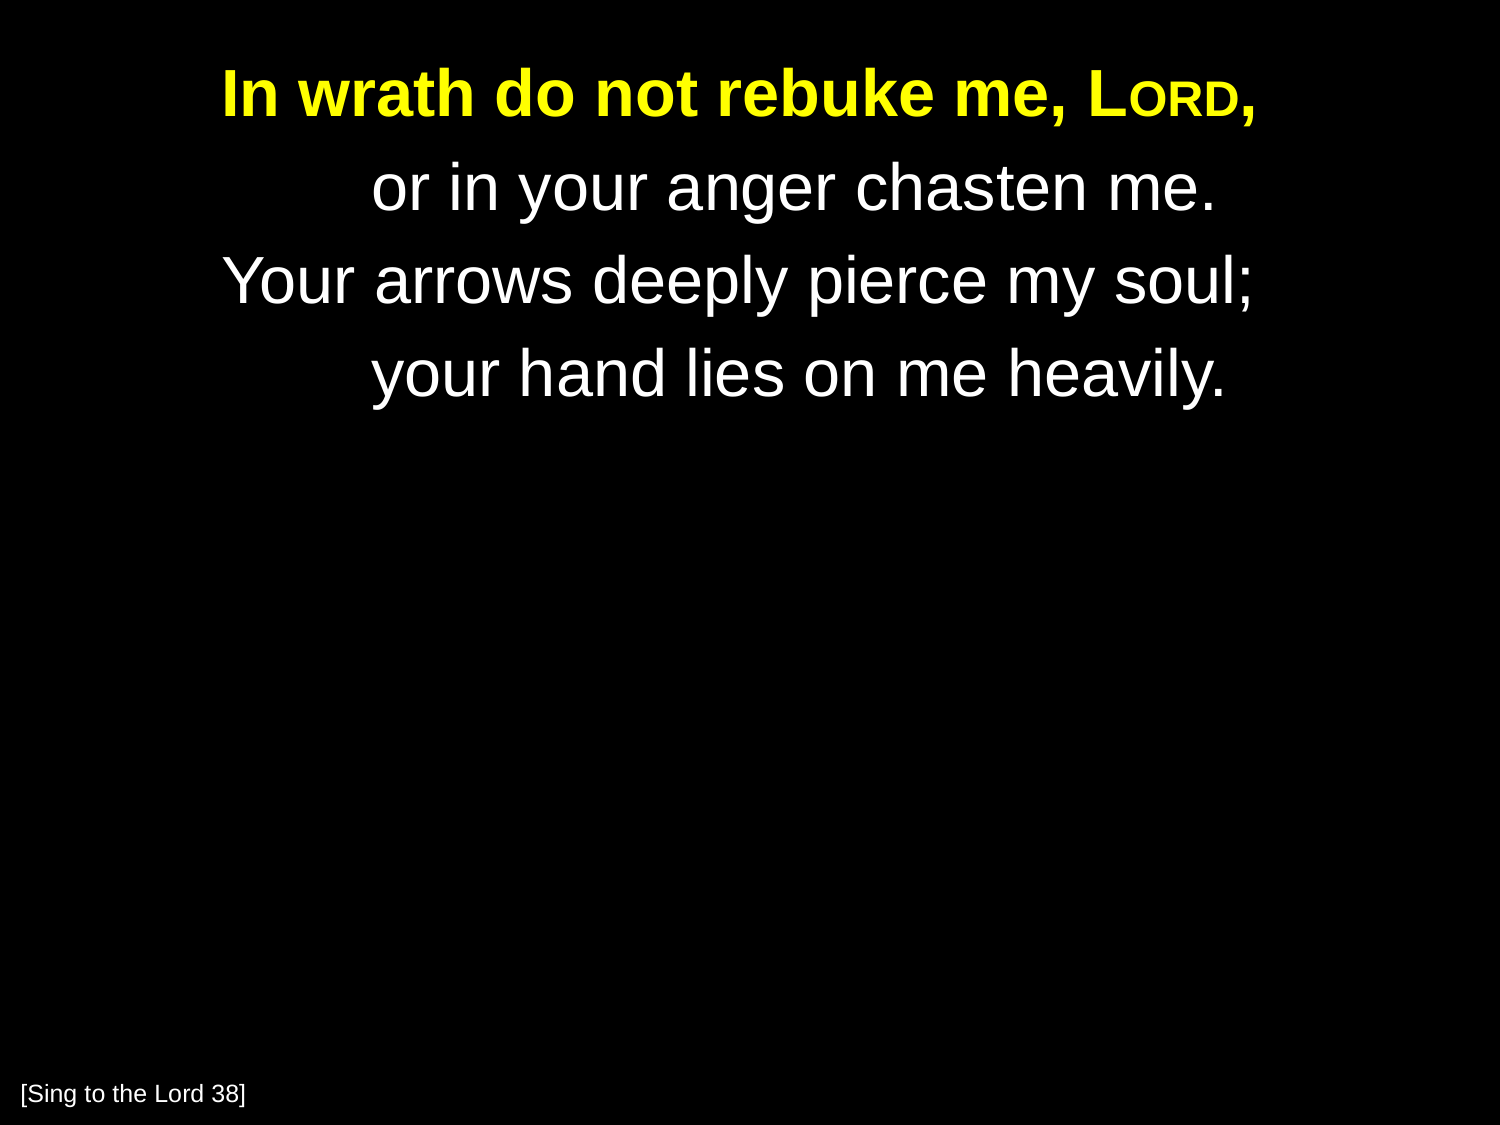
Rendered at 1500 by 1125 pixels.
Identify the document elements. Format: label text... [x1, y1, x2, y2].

list In wrath do not rebuke me, Lord, or in your anger chasten me. Your arrows deeply pierce my soul; your hand lies on me heavily. [0, 42, 1500, 1047]
text_box [Sing to the Lord 38] [5, 1070, 526, 1115]
